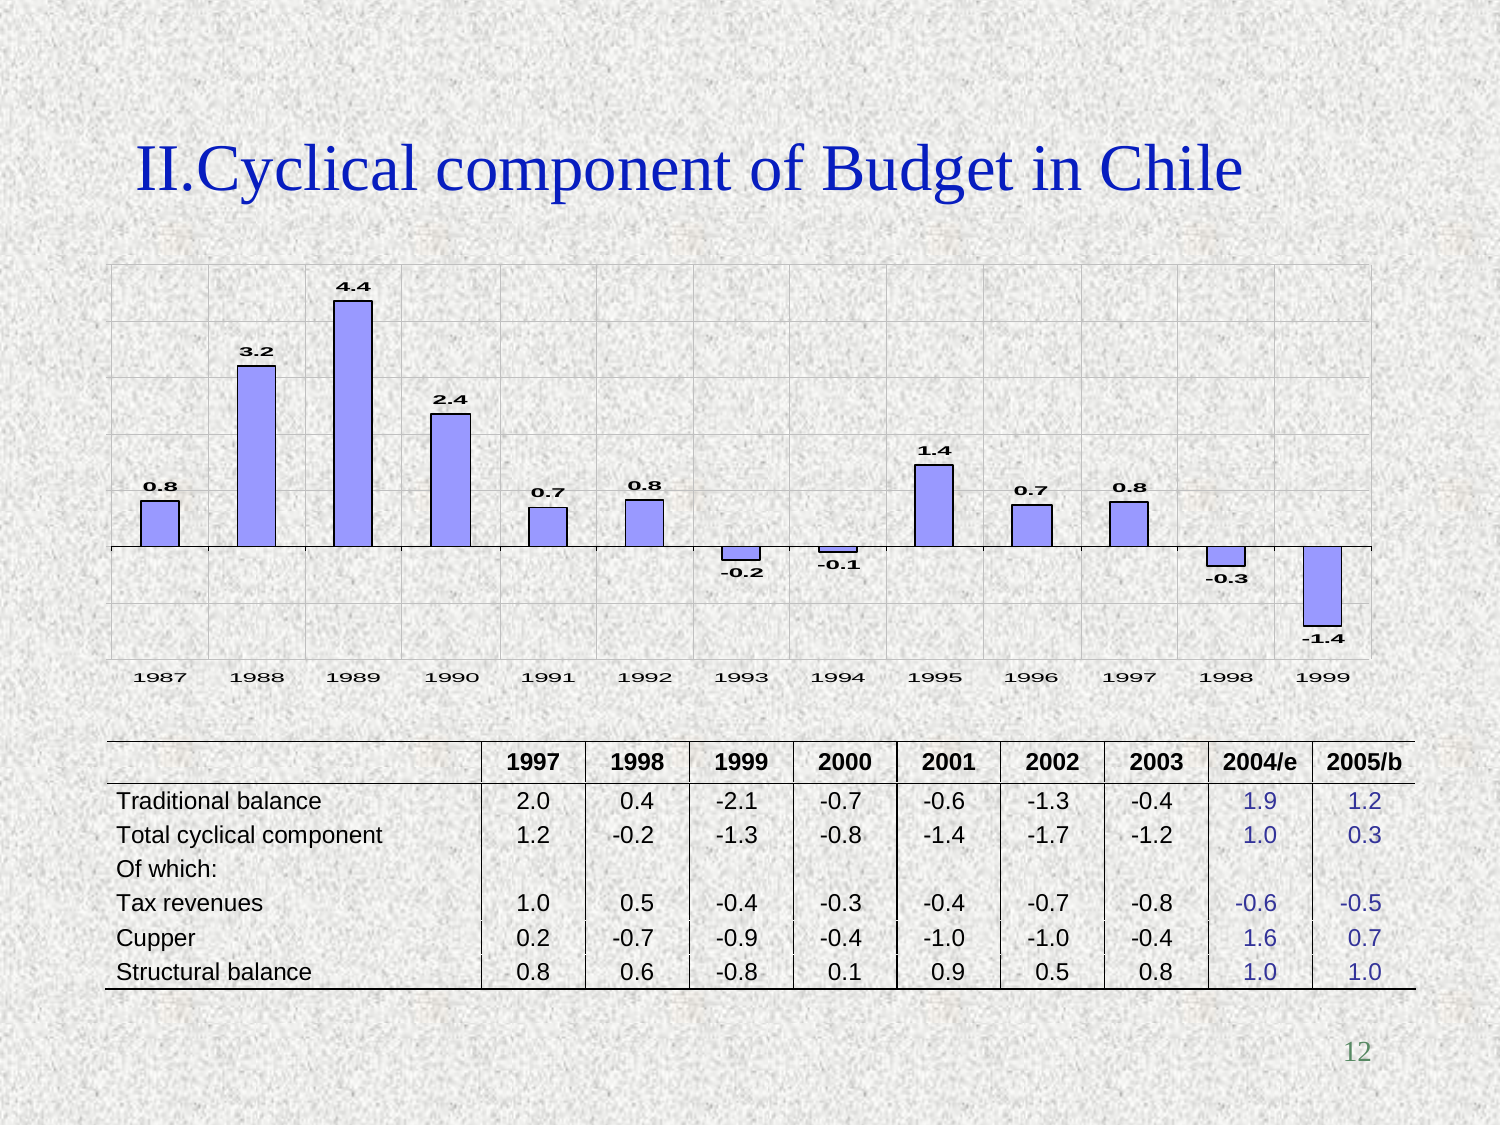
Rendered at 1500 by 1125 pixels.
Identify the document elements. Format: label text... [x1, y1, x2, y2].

picture [0, 0, 1500, 1125]
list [0, 740, 1425, 1033]
slide_number 12 [1074, 1041, 1388, 1101]
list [85, 251, 1399, 702]
title II.Cyclical component of Budget in Chile [120, 23, 1396, 212]
